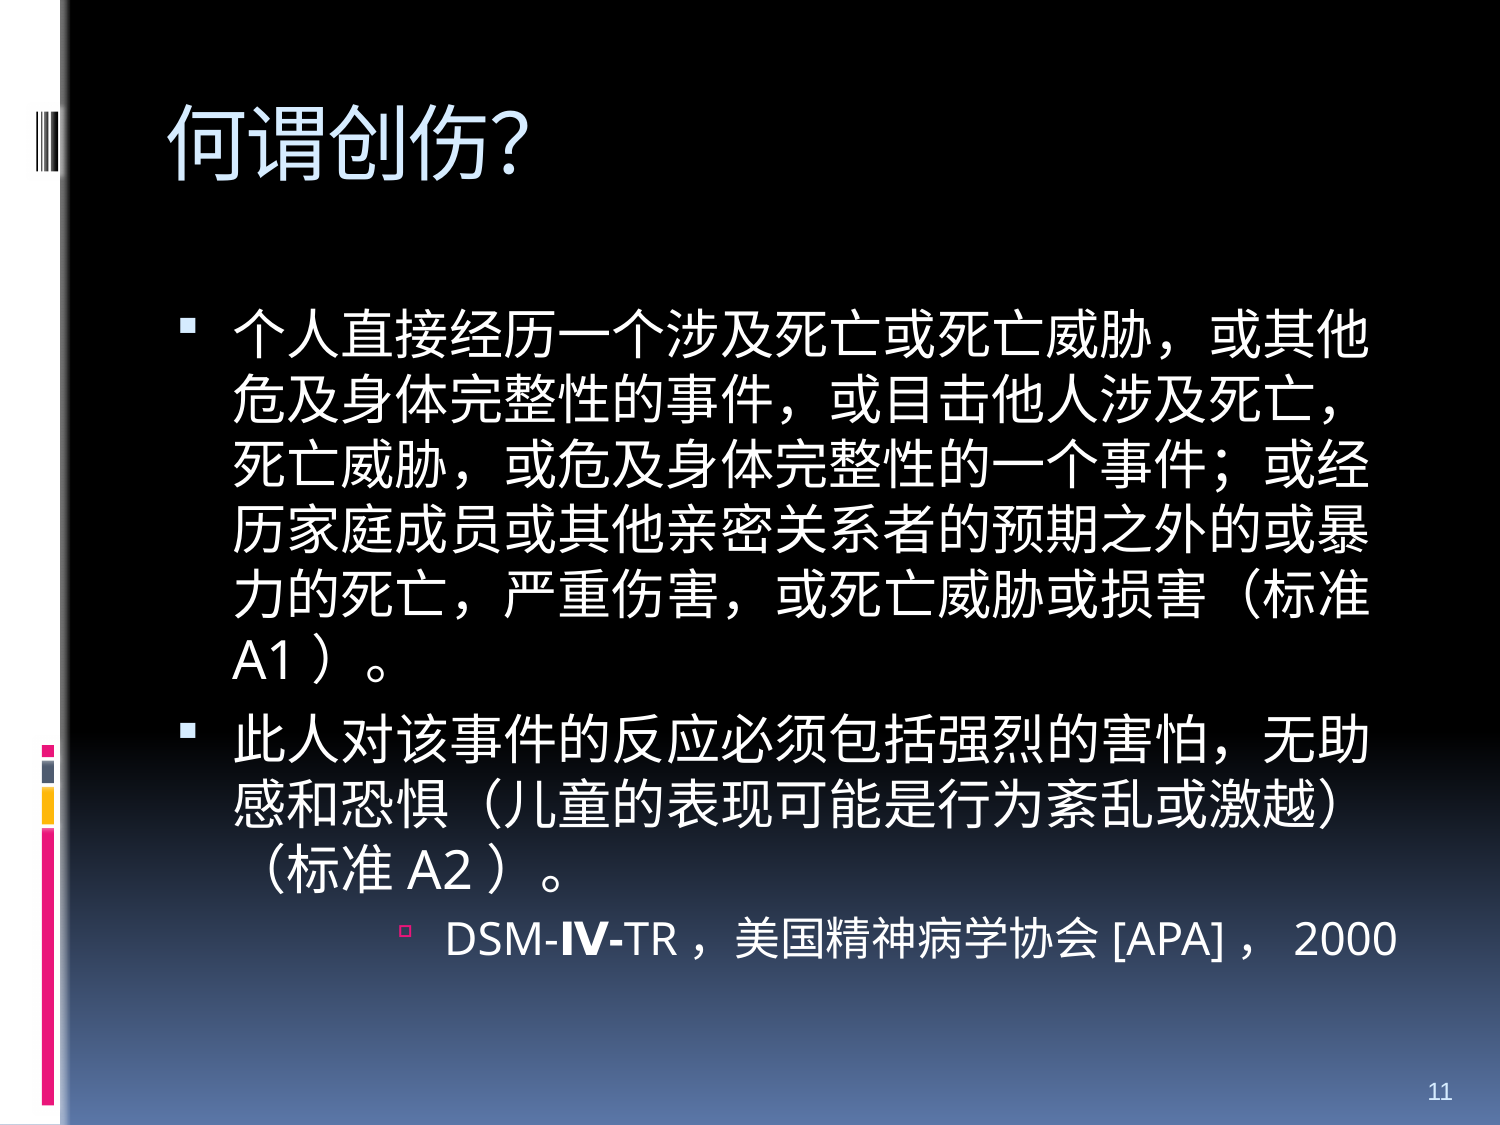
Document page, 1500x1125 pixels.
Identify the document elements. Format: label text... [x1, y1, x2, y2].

slide_number 11 [1412, 1052, 1488, 1113]
title 何谓创伤？ [150, 83, 1425, 234]
list 个人直接经历一个涉及死亡或死亡威胁，或其他危及身体完整性的事件，或目击他人涉及死亡，死亡威胁，或危及身体完整性的一个事件；或经历家庭成员或其他亲密关系者的预期之外的或暴力的死亡，严重伤害，或死亡威胁或损害（标准A1）。 此人对该事件的反应必须包括强烈的害怕，无助感和恐惧（儿童的表现可能是行为紊乱或激越）（标准A2）。 DSM-Ⅳ-TR，美国精神病学协会[APA]，2000 [150, 292, 1425, 1043]
